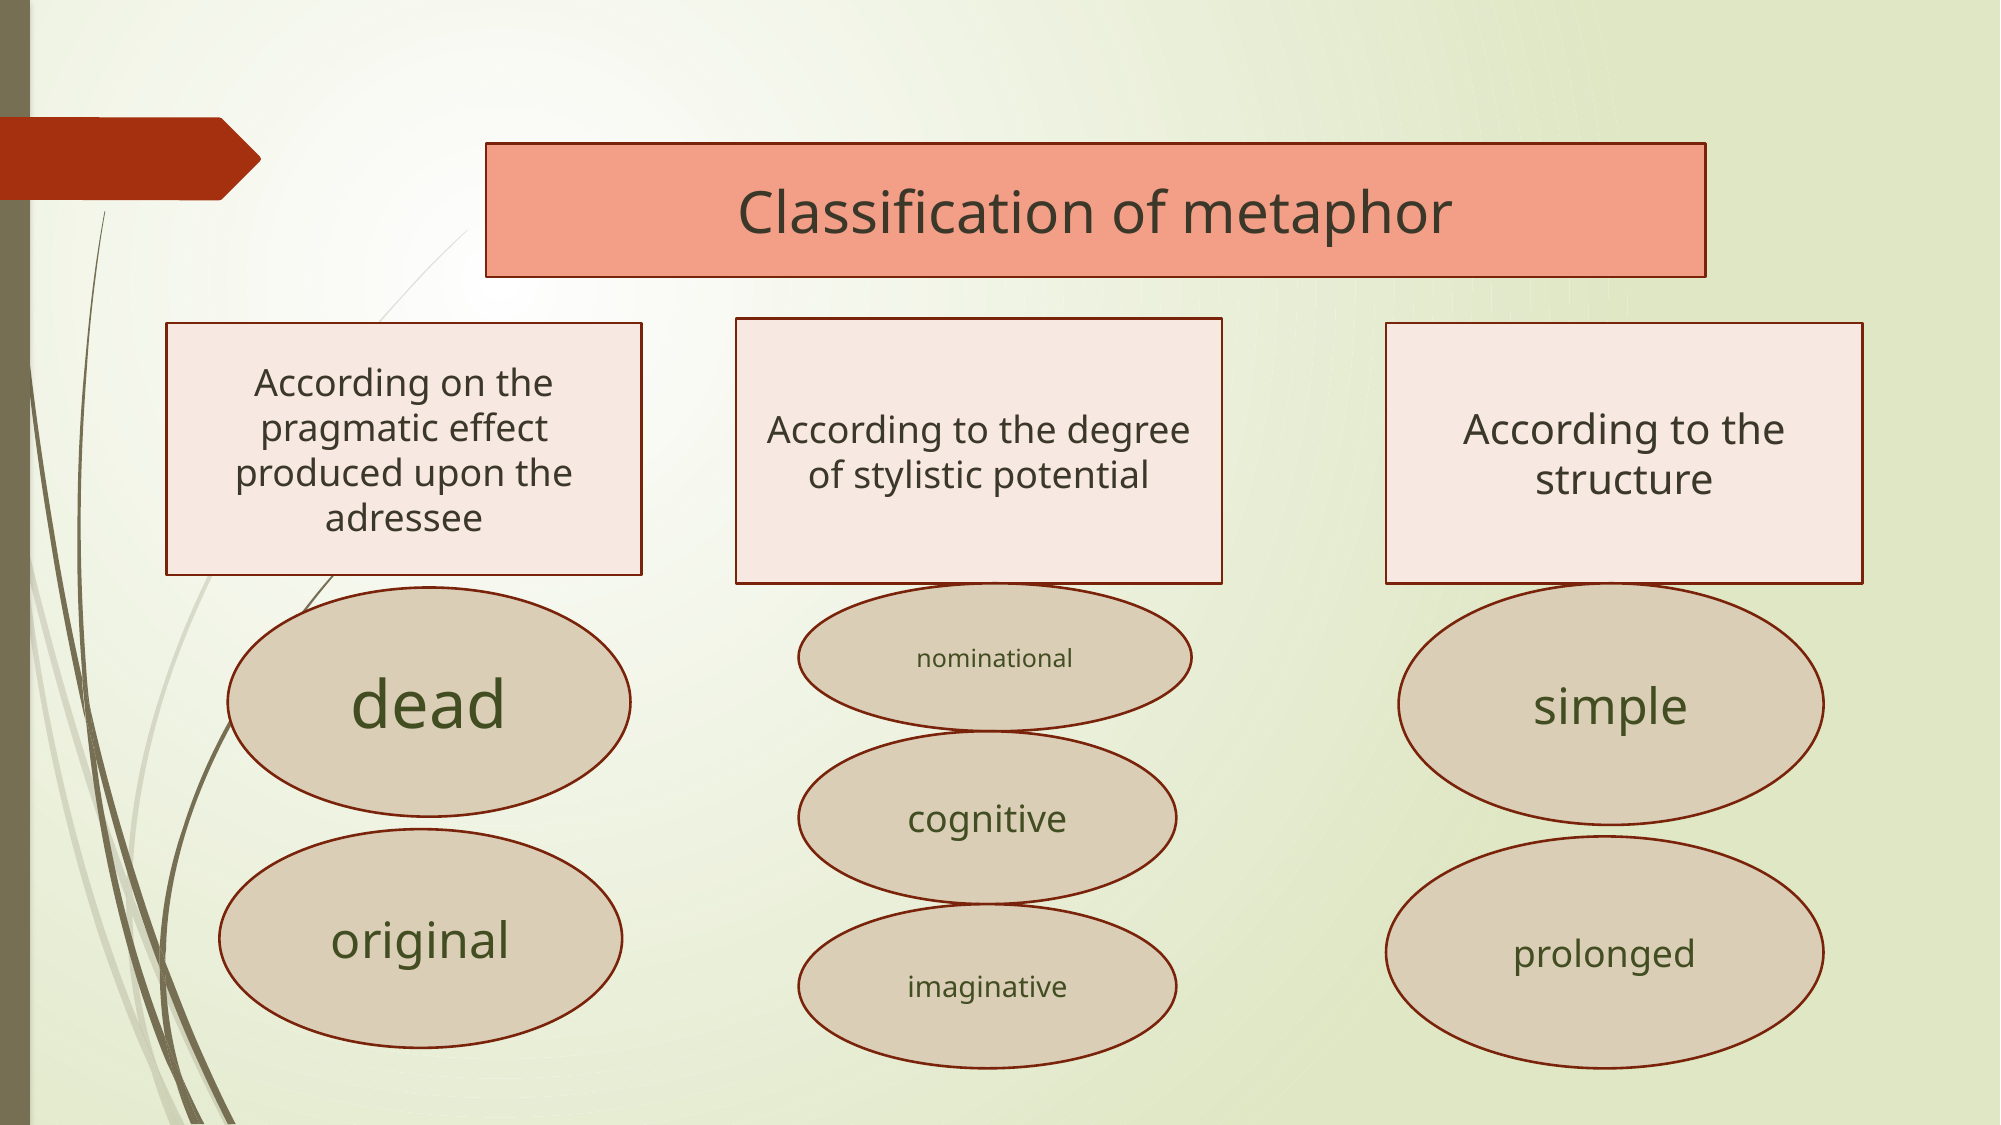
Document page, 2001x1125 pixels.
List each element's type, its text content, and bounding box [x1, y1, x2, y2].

text_box According on the pragmatic effect produced upon the adressee [165, 322, 643, 576]
text_box imaginative [797, 902, 1178, 1070]
text_box original [218, 827, 624, 1050]
text_box dead [226, 586, 632, 818]
text_box prolonged [1384, 835, 1825, 1070]
text_box nominational [797, 581, 1193, 732]
text_box According to the degree of stylistic potential [735, 317, 1223, 585]
text_box cognitive [797, 729, 1178, 904]
text_box simple [1397, 581, 1825, 827]
text_box According to the structure [1385, 322, 1864, 585]
text_box Classification of metaphor [485, 142, 1707, 278]
